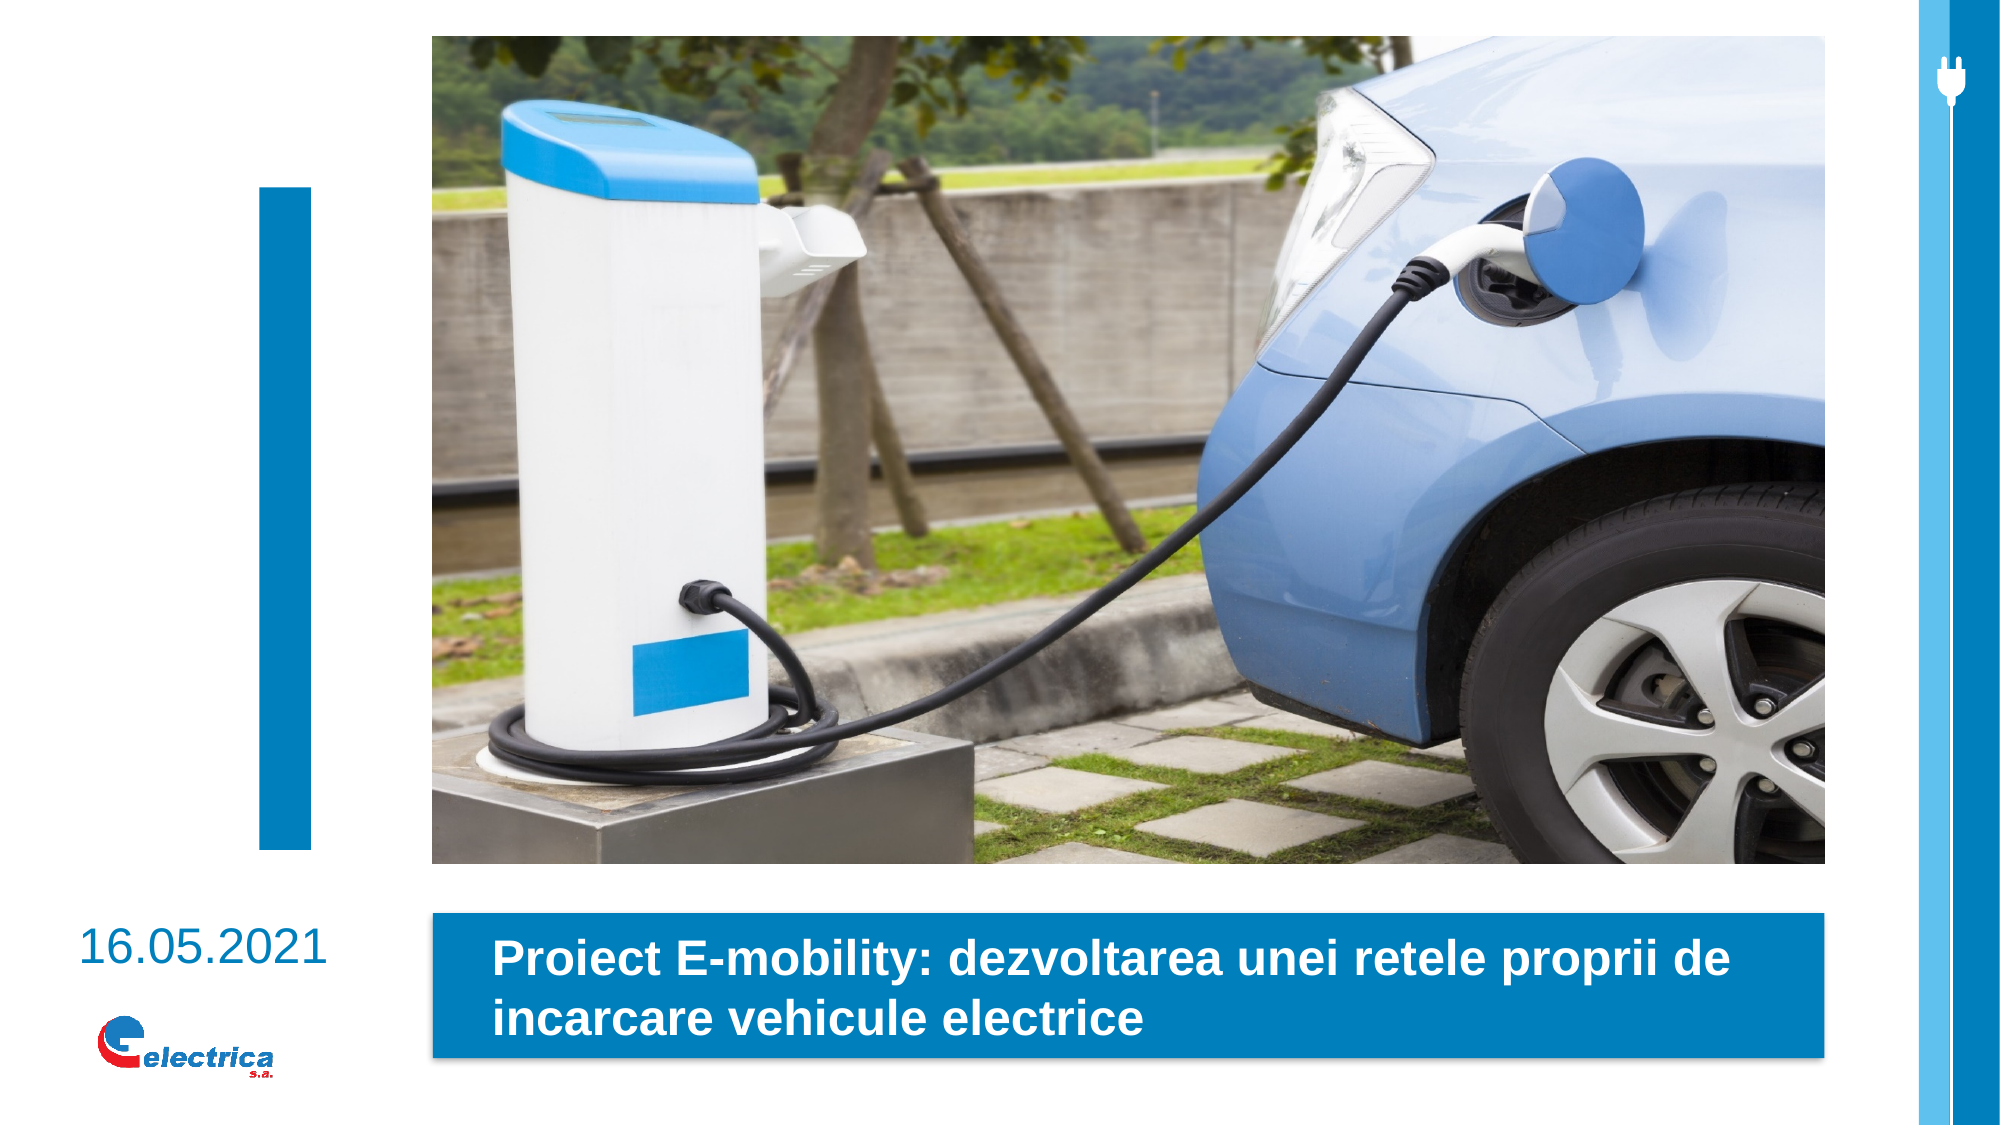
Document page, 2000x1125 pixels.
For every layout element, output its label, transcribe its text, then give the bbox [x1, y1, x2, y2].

text_box 16.05.2021 [19, 913, 332, 973]
title Proiect E-mobility: dezvoltarea unei retele proprii de incarcare vehicule electrice [432, 913, 1825, 1059]
picture [97, 1015, 273, 1078]
picture [432, 36, 1825, 864]
